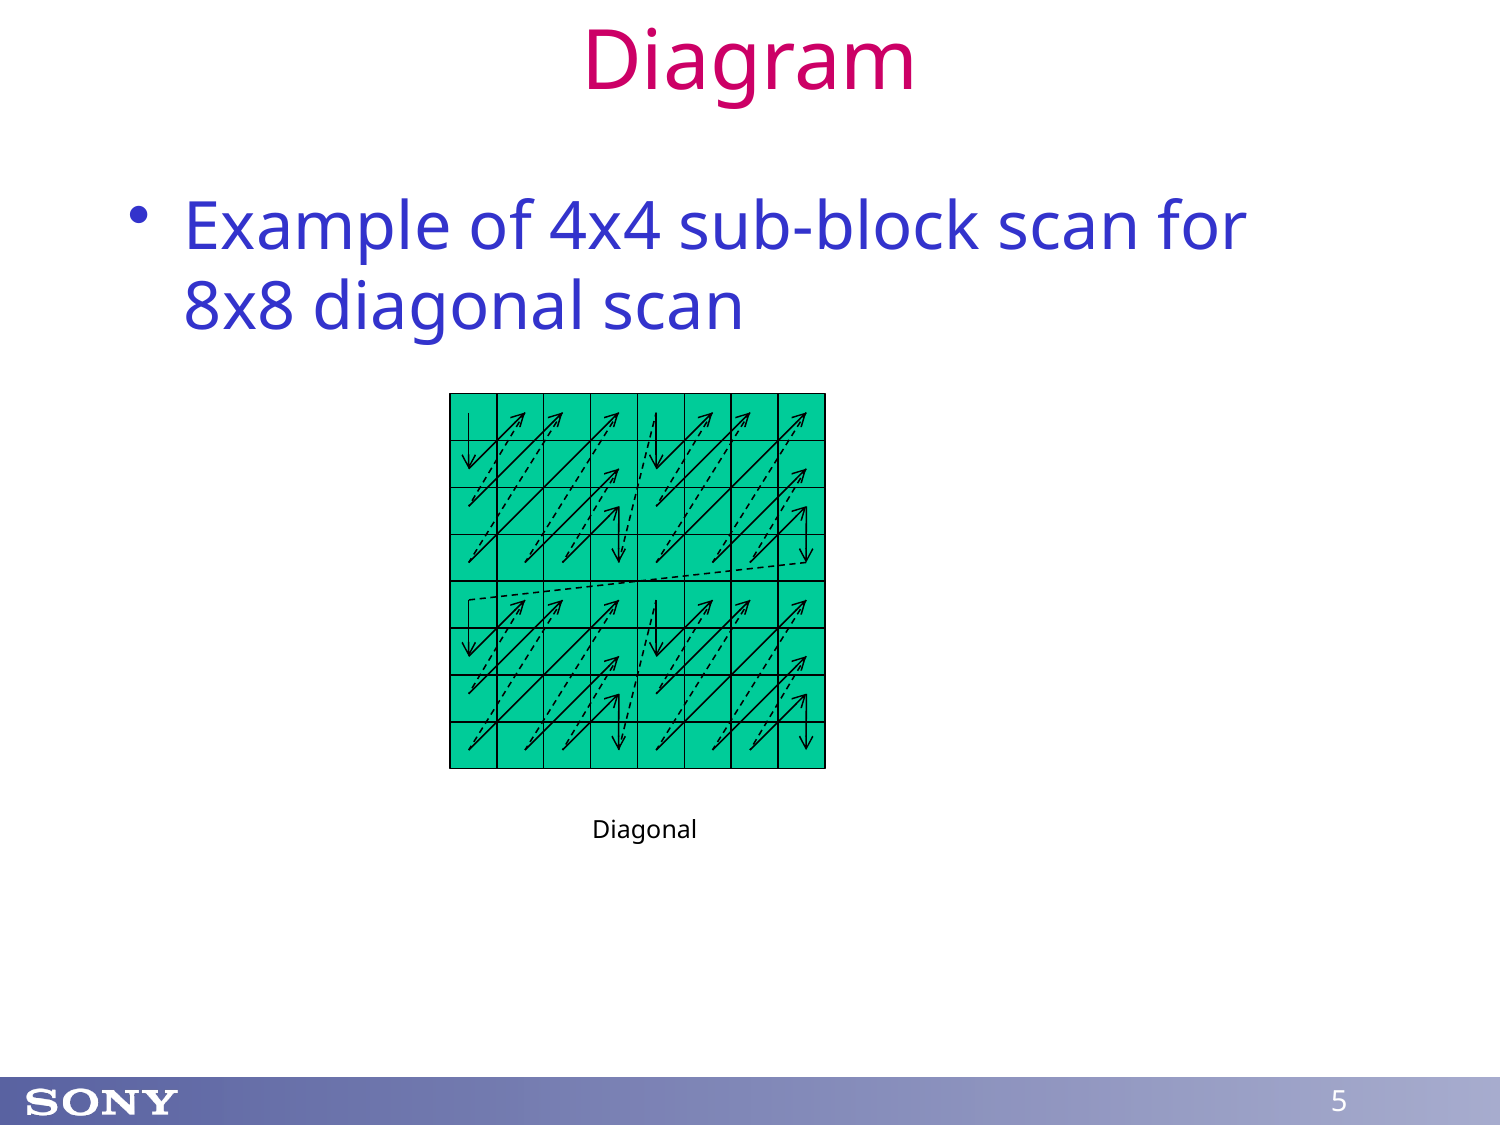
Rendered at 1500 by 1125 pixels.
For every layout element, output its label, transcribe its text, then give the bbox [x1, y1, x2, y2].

picture [26, 1088, 178, 1116]
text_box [449, 393, 826, 769]
slide_number 5 [1049, 1074, 1363, 1125]
text_box Diagonal [577, 806, 713, 851]
list Example of 4x4 sub-block scan for 8x8 diagonal scan [112, 174, 1388, 1076]
title Diagram [112, 0, 1388, 115]
